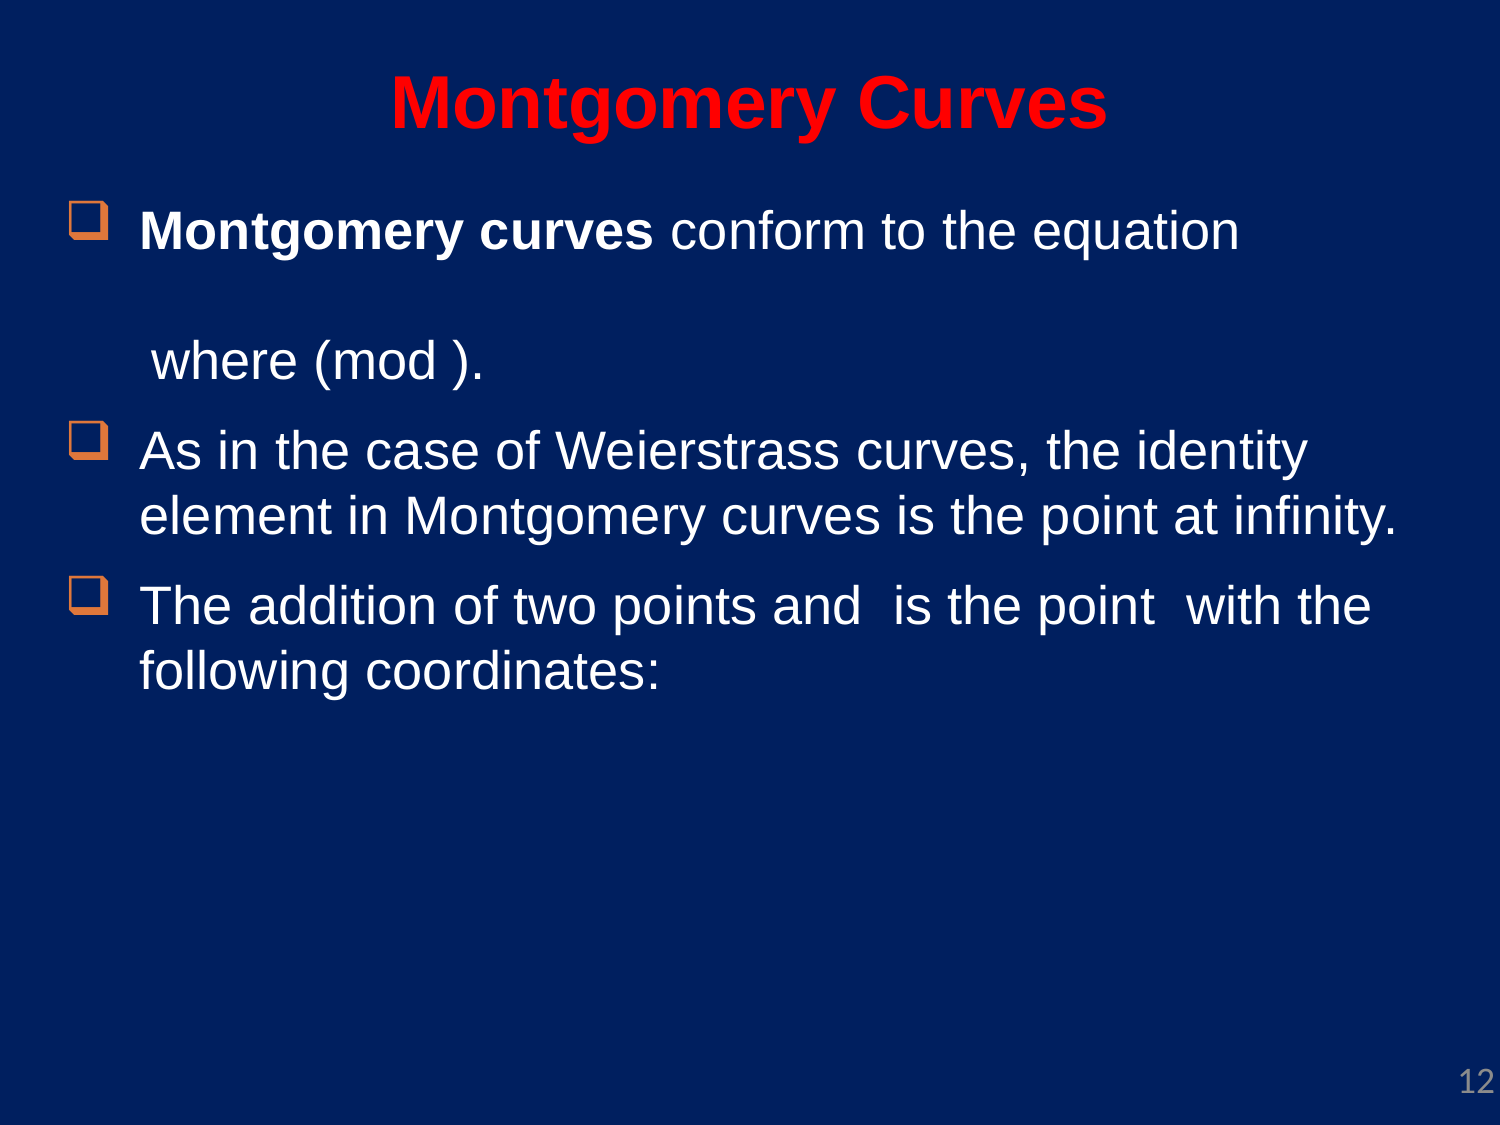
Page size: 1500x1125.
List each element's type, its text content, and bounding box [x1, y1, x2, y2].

title Montgomery Curves [44, 53, 1456, 145]
text_box 12 [1432, 1056, 1495, 1102]
